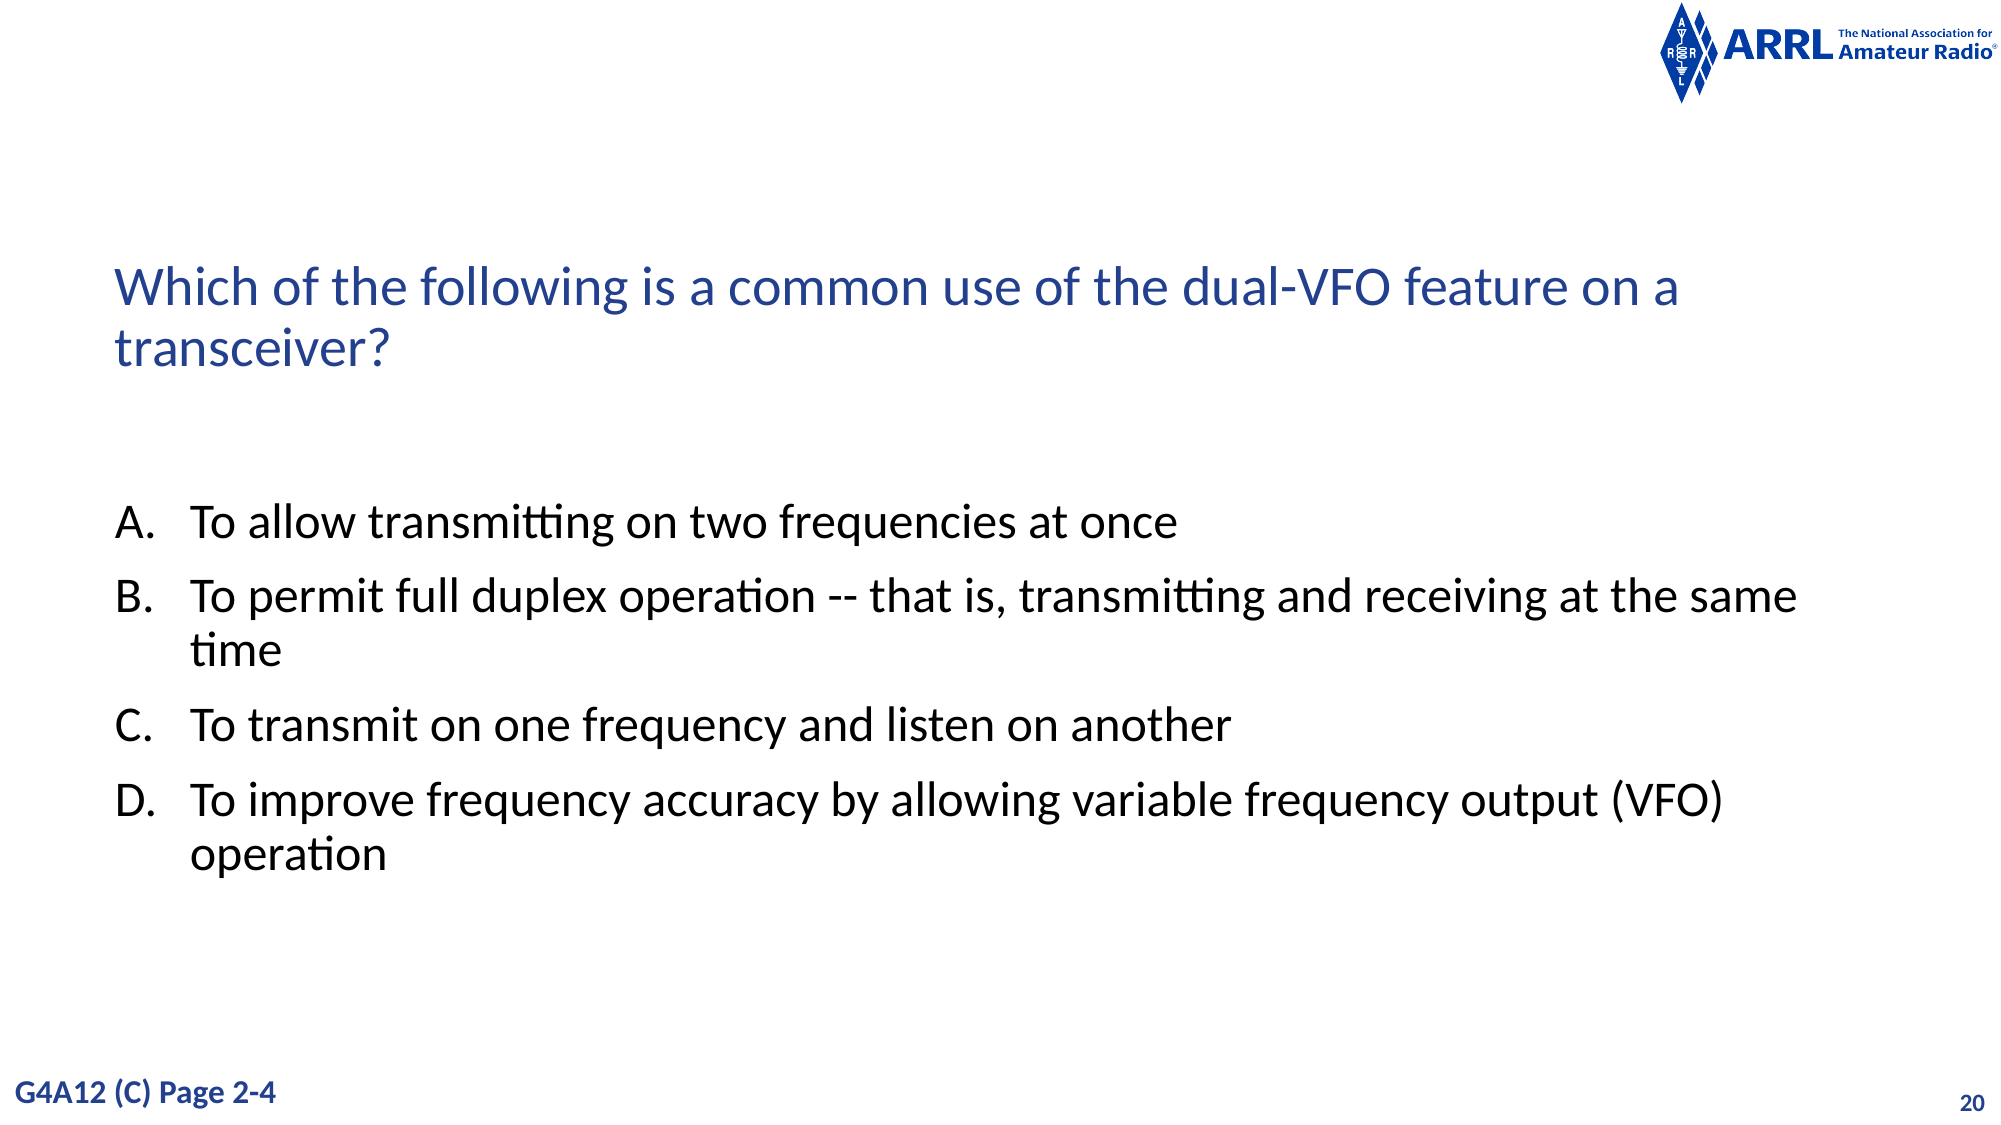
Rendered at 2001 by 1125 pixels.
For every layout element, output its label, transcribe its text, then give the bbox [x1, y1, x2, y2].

list To allow transmitting on two frequencies at once To permit full duplex operation -- that is, transmitting and receiving at the same time To transmit on one frequency and listen on another To improve frequency accuracy by allowing variable frequency output (VFO) operation [99, 487, 1900, 1005]
text_box G4A12 (C) Page 2-4 [0, 1062, 1313, 1118]
picture [1658, 0, 1999, 106]
title Which of the following is a common use of the dual-VFO feature on a transceiver? [99, 249, 1900, 388]
text_box 20 [1899, 1079, 2000, 1125]
